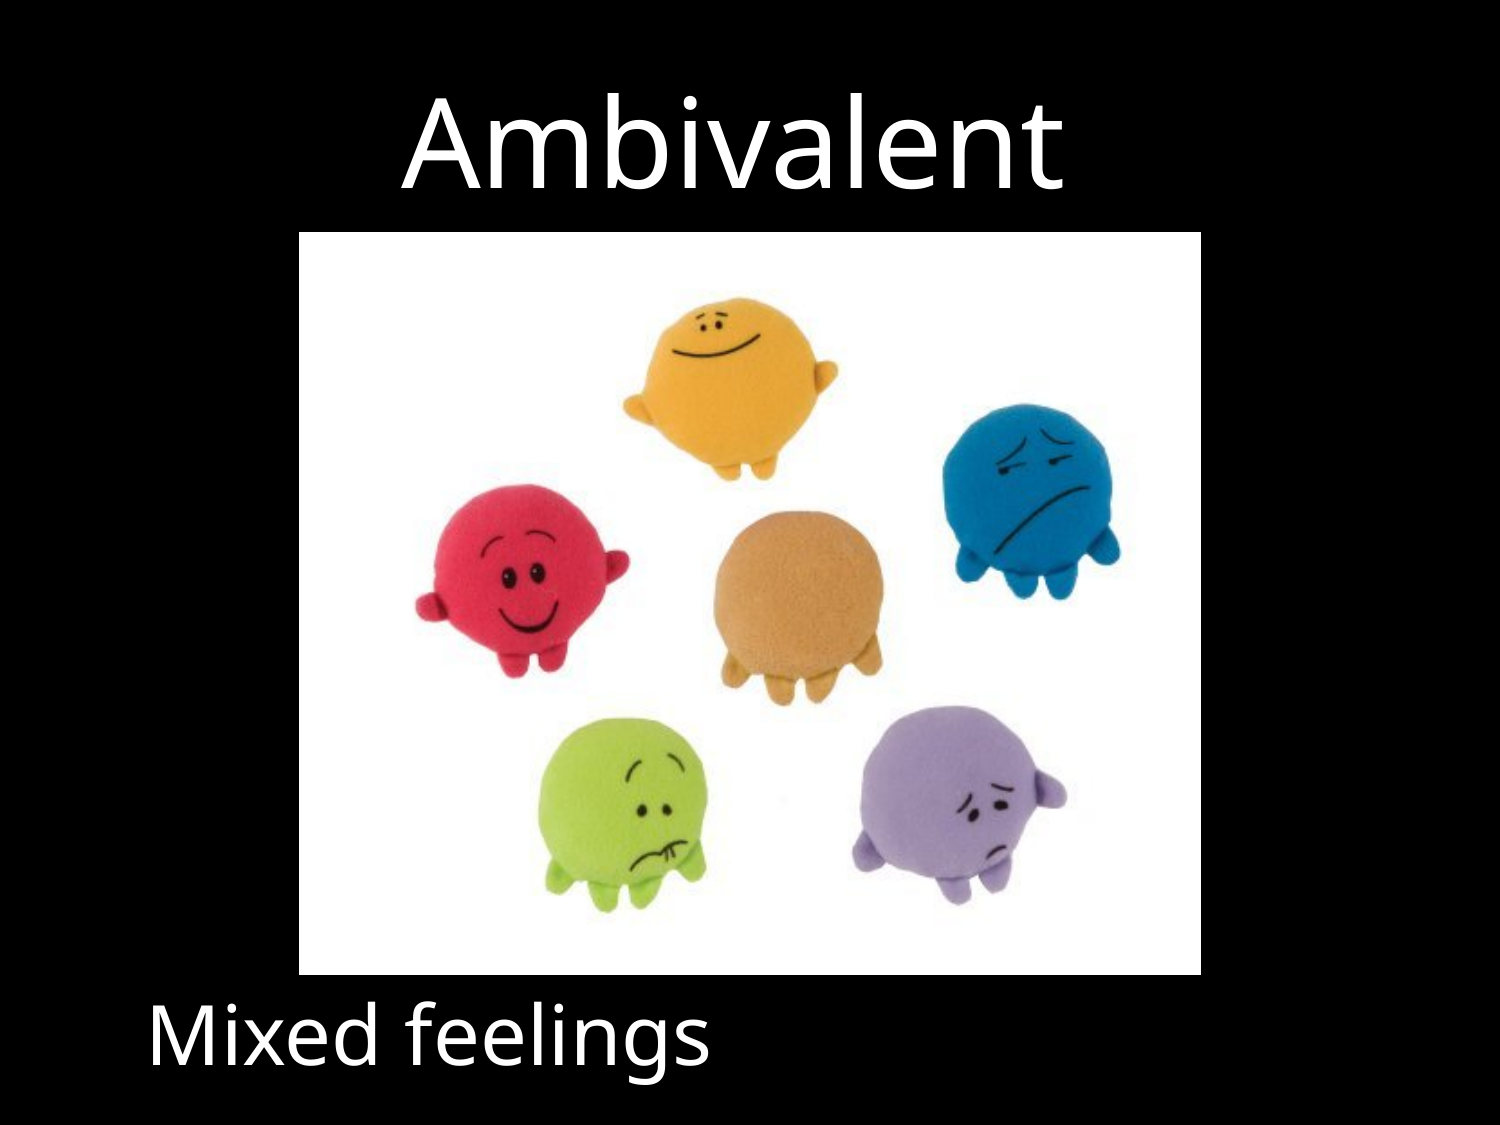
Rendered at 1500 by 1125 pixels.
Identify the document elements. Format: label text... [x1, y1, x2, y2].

text_box Mixed feelings [131, 984, 787, 1090]
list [74, 232, 1426, 976]
title Ambivalent [75, 45, 1425, 231]
